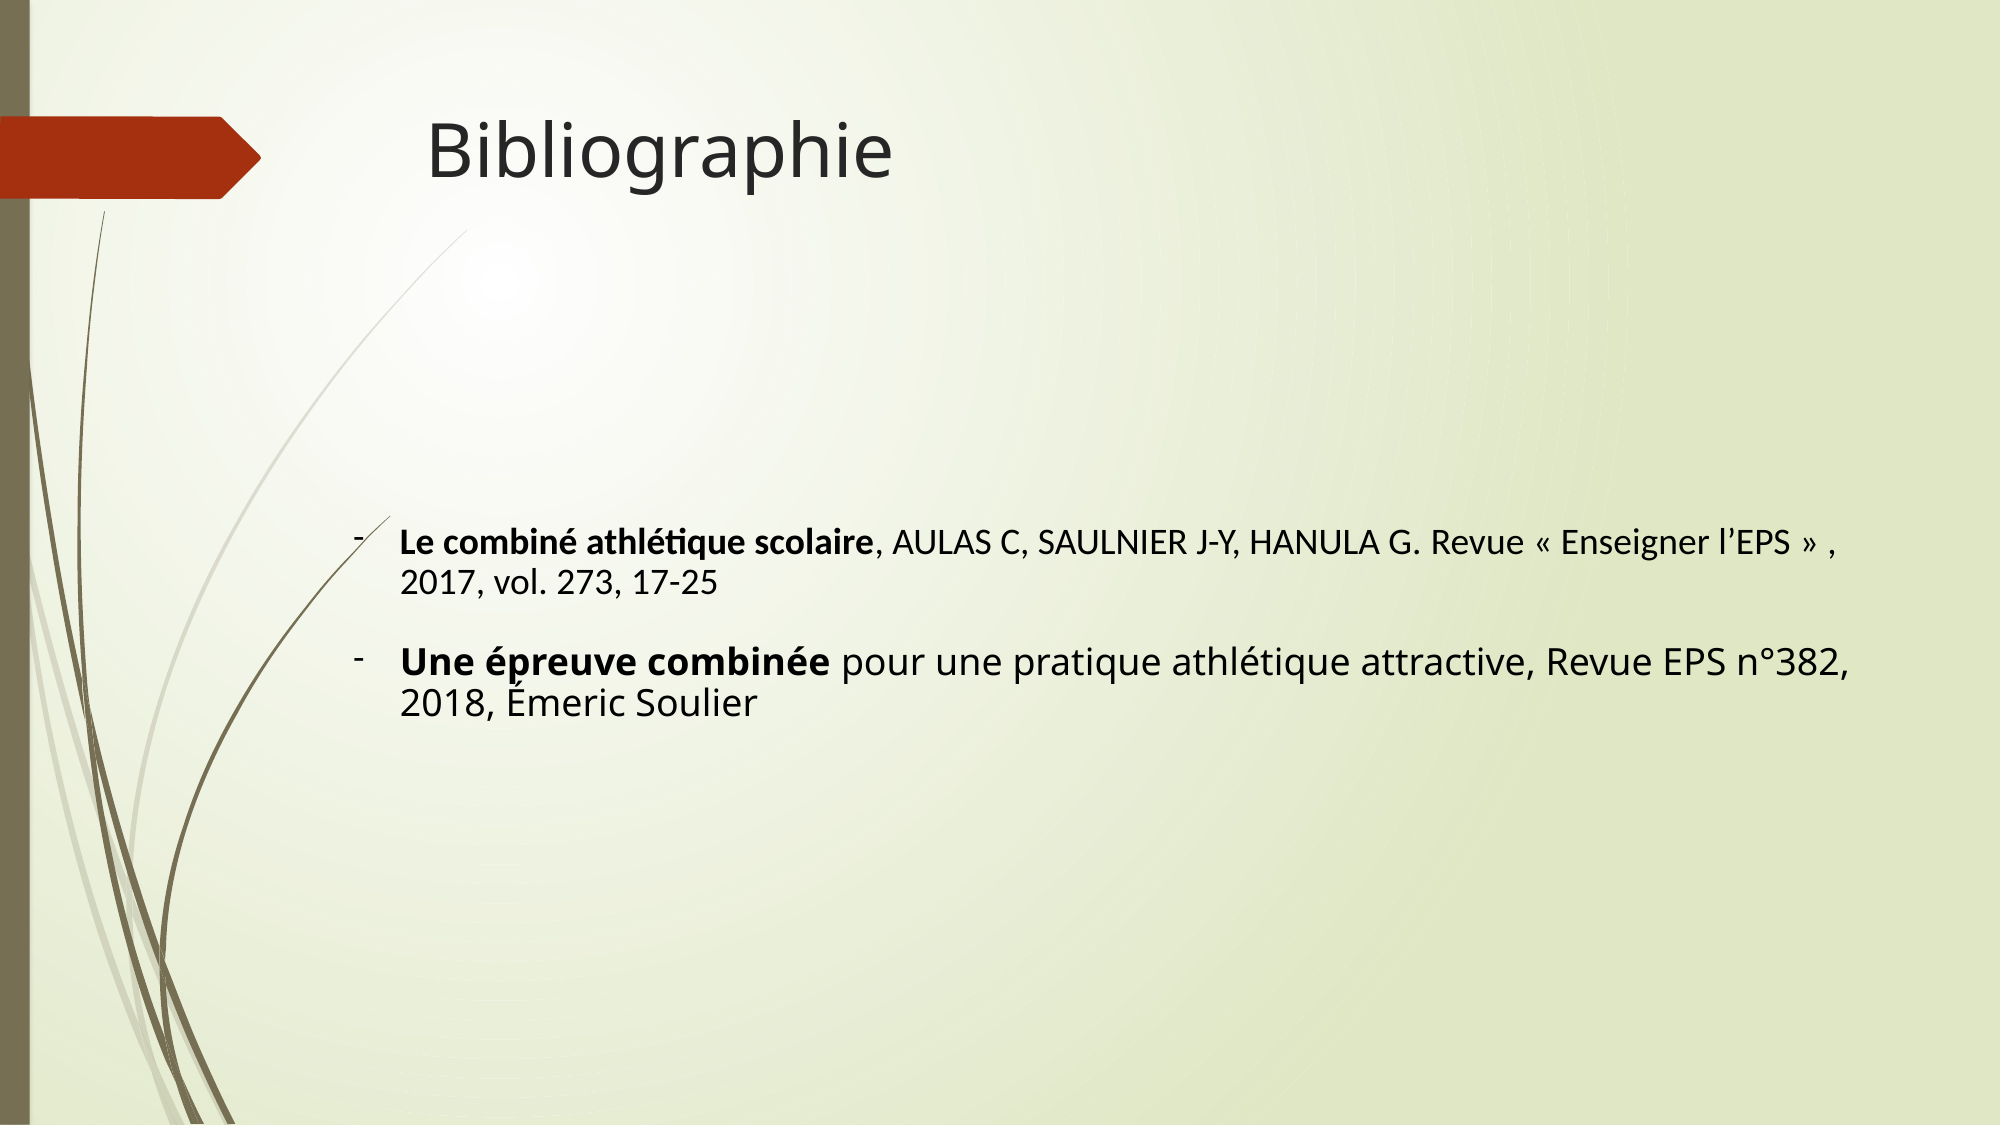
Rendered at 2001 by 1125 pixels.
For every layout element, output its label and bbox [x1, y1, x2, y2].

text_box [338, 514, 1936, 773]
title [425, 102, 1887, 313]
